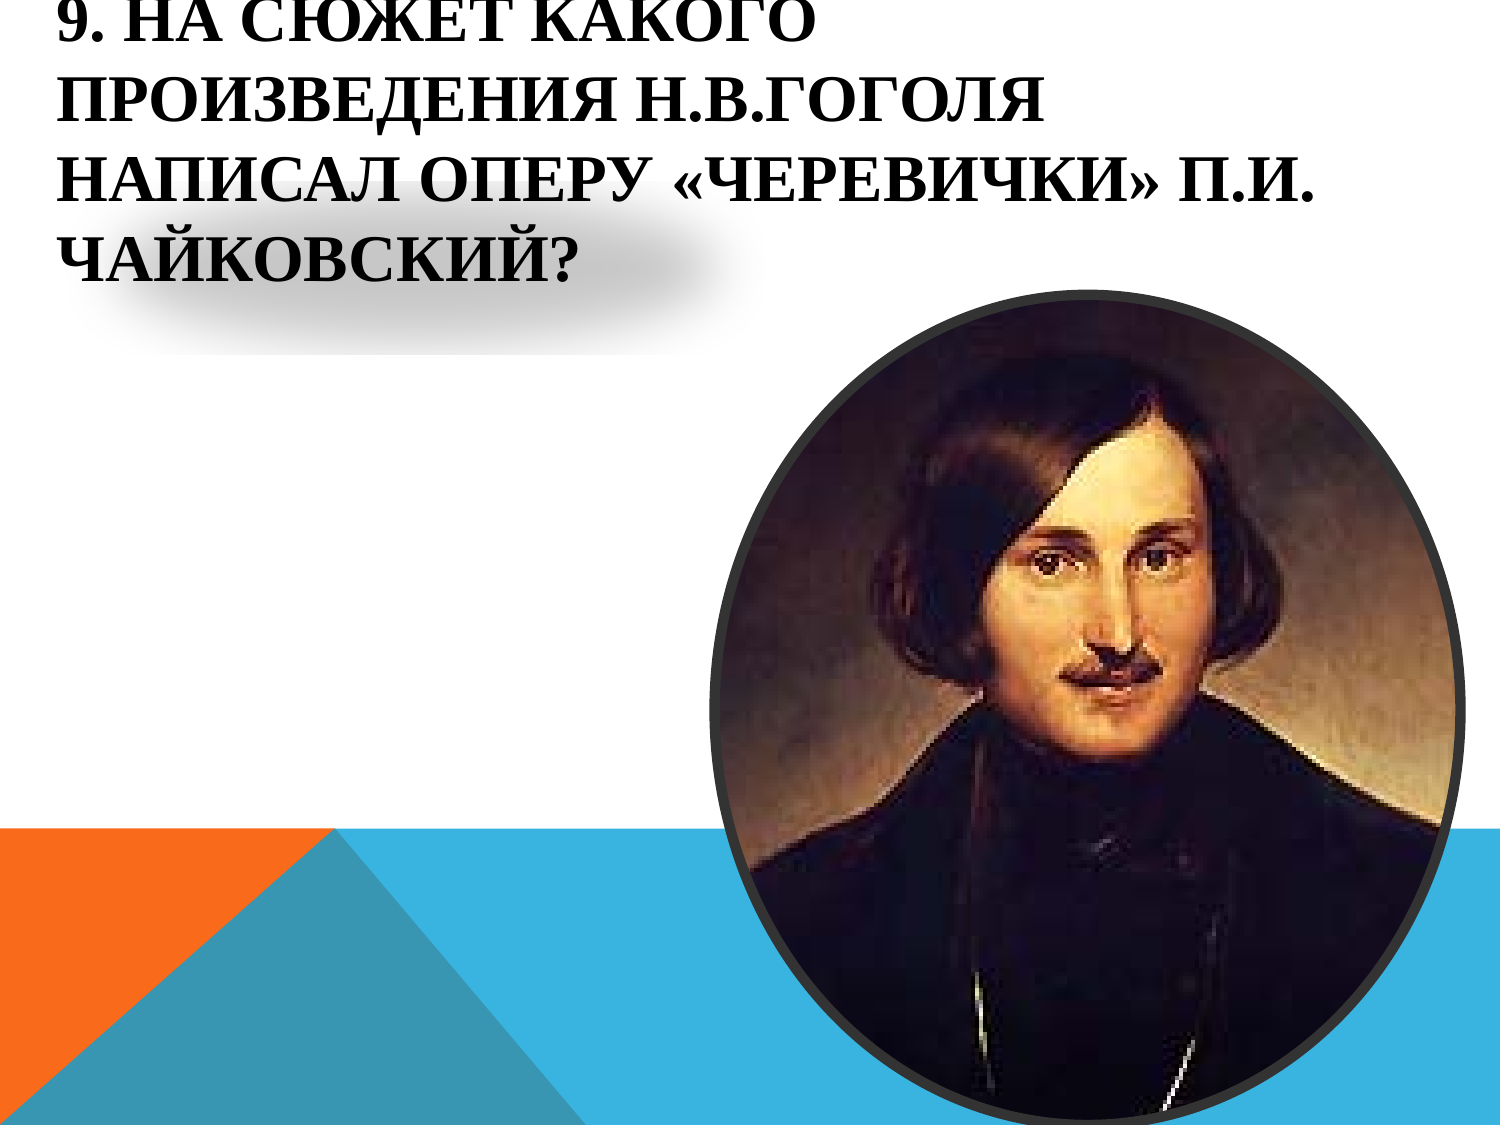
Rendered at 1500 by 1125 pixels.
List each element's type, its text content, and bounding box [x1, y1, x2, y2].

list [714, 294, 1461, 1125]
title 9. На сюжет какого произведения Н.В.Гоголя написал оперу «Черевички» П.И. Чайковский? [41, 90, 1412, 180]
